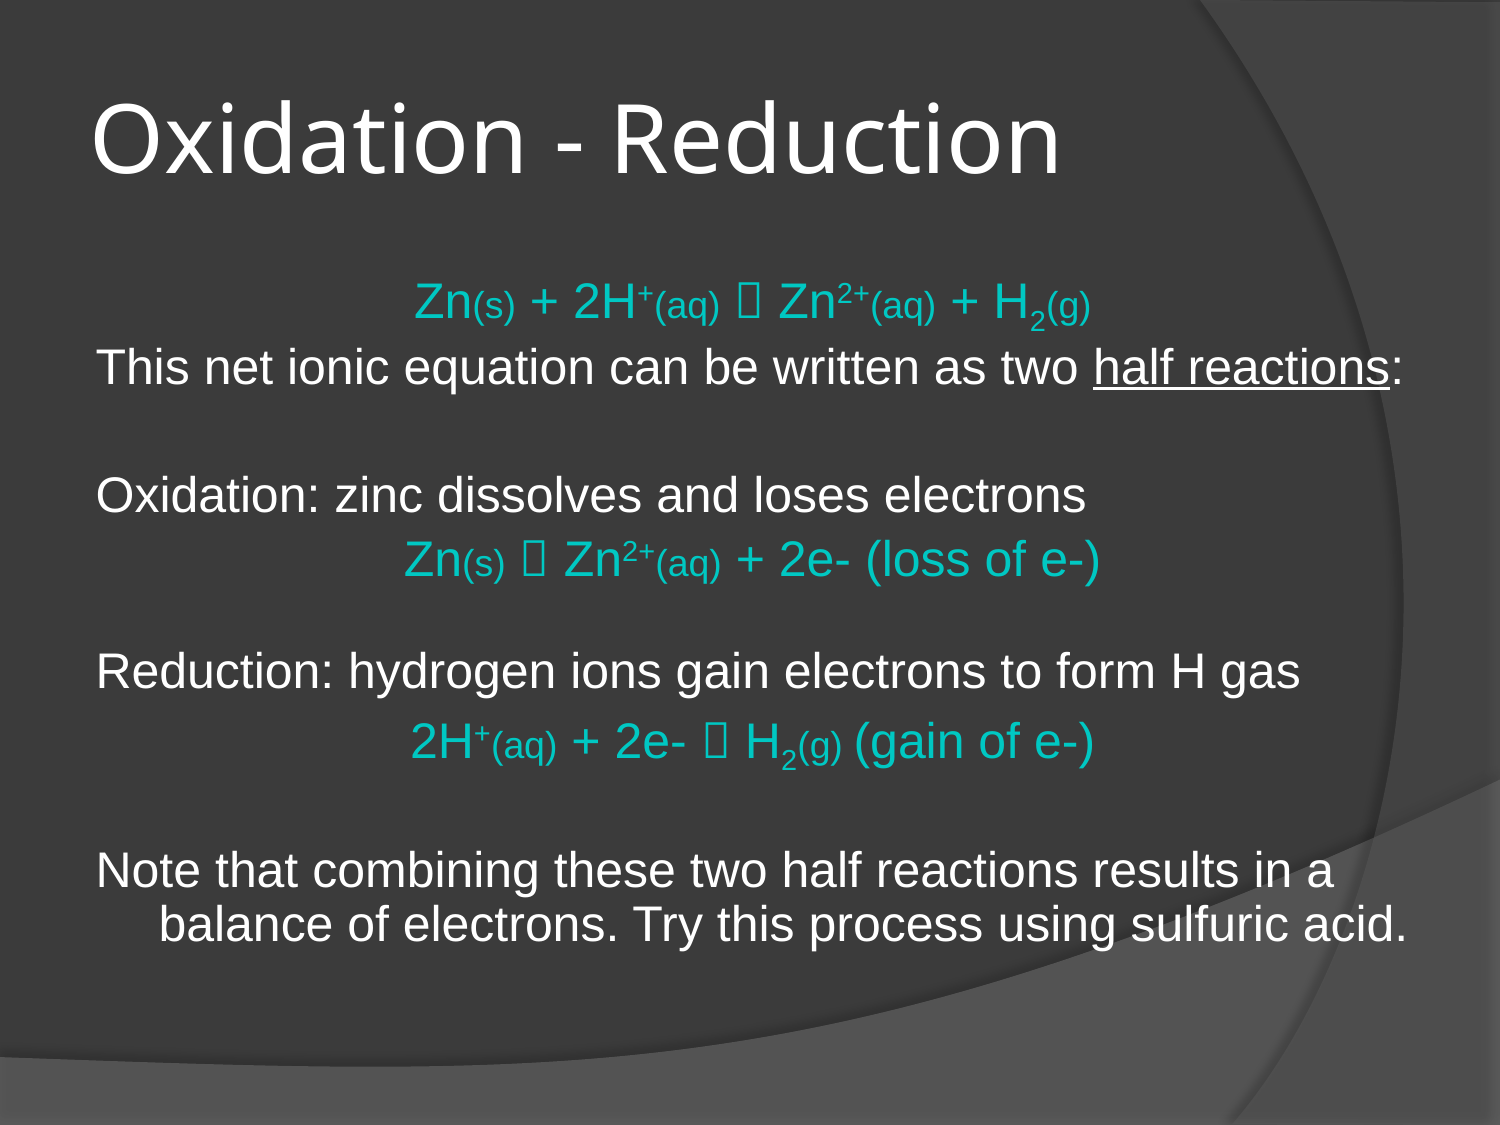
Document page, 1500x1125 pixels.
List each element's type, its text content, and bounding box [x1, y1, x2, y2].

text_box Oxidation - Reduction [74, 70, 1425, 233]
text_box Zn(s) + 2H+(aq)  Zn2+(aq) + H2(g) This net ionic equation can be written as two half reactions: Oxidation: zinc dissolves and loses electrons Zn(s)  Zn2+(aq) + 2e- (loss of e-) Reduction: hydrogen ions gain electrons to form H gas 2H+(aq) + 2e-  H2(g) (gain of e-) Note that combining these two half reactions results in a balance of electrons. Try this process using sulfuric acid. [74, 262, 1425, 1005]
